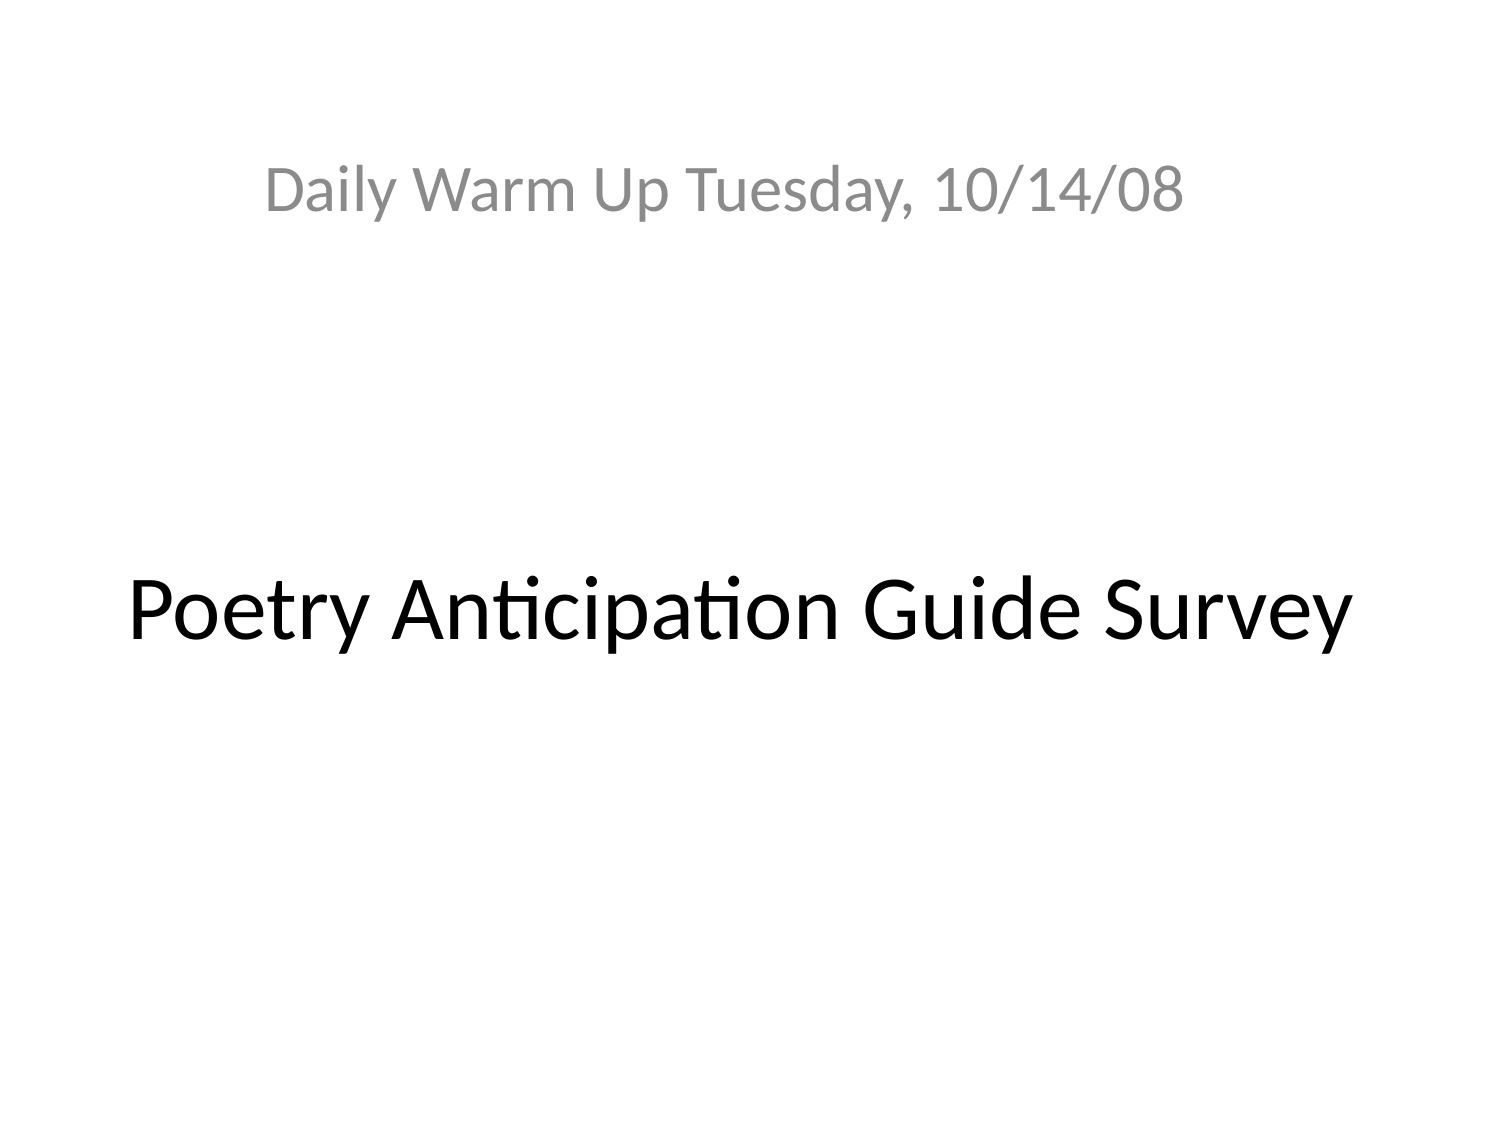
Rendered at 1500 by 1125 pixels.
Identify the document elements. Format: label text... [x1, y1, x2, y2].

title Poetry Anticipation Guide Survey [112, 537, 1388, 779]
subtitle Daily Warm Up Tuesday, 10/14/08 [200, 137, 1250, 425]
